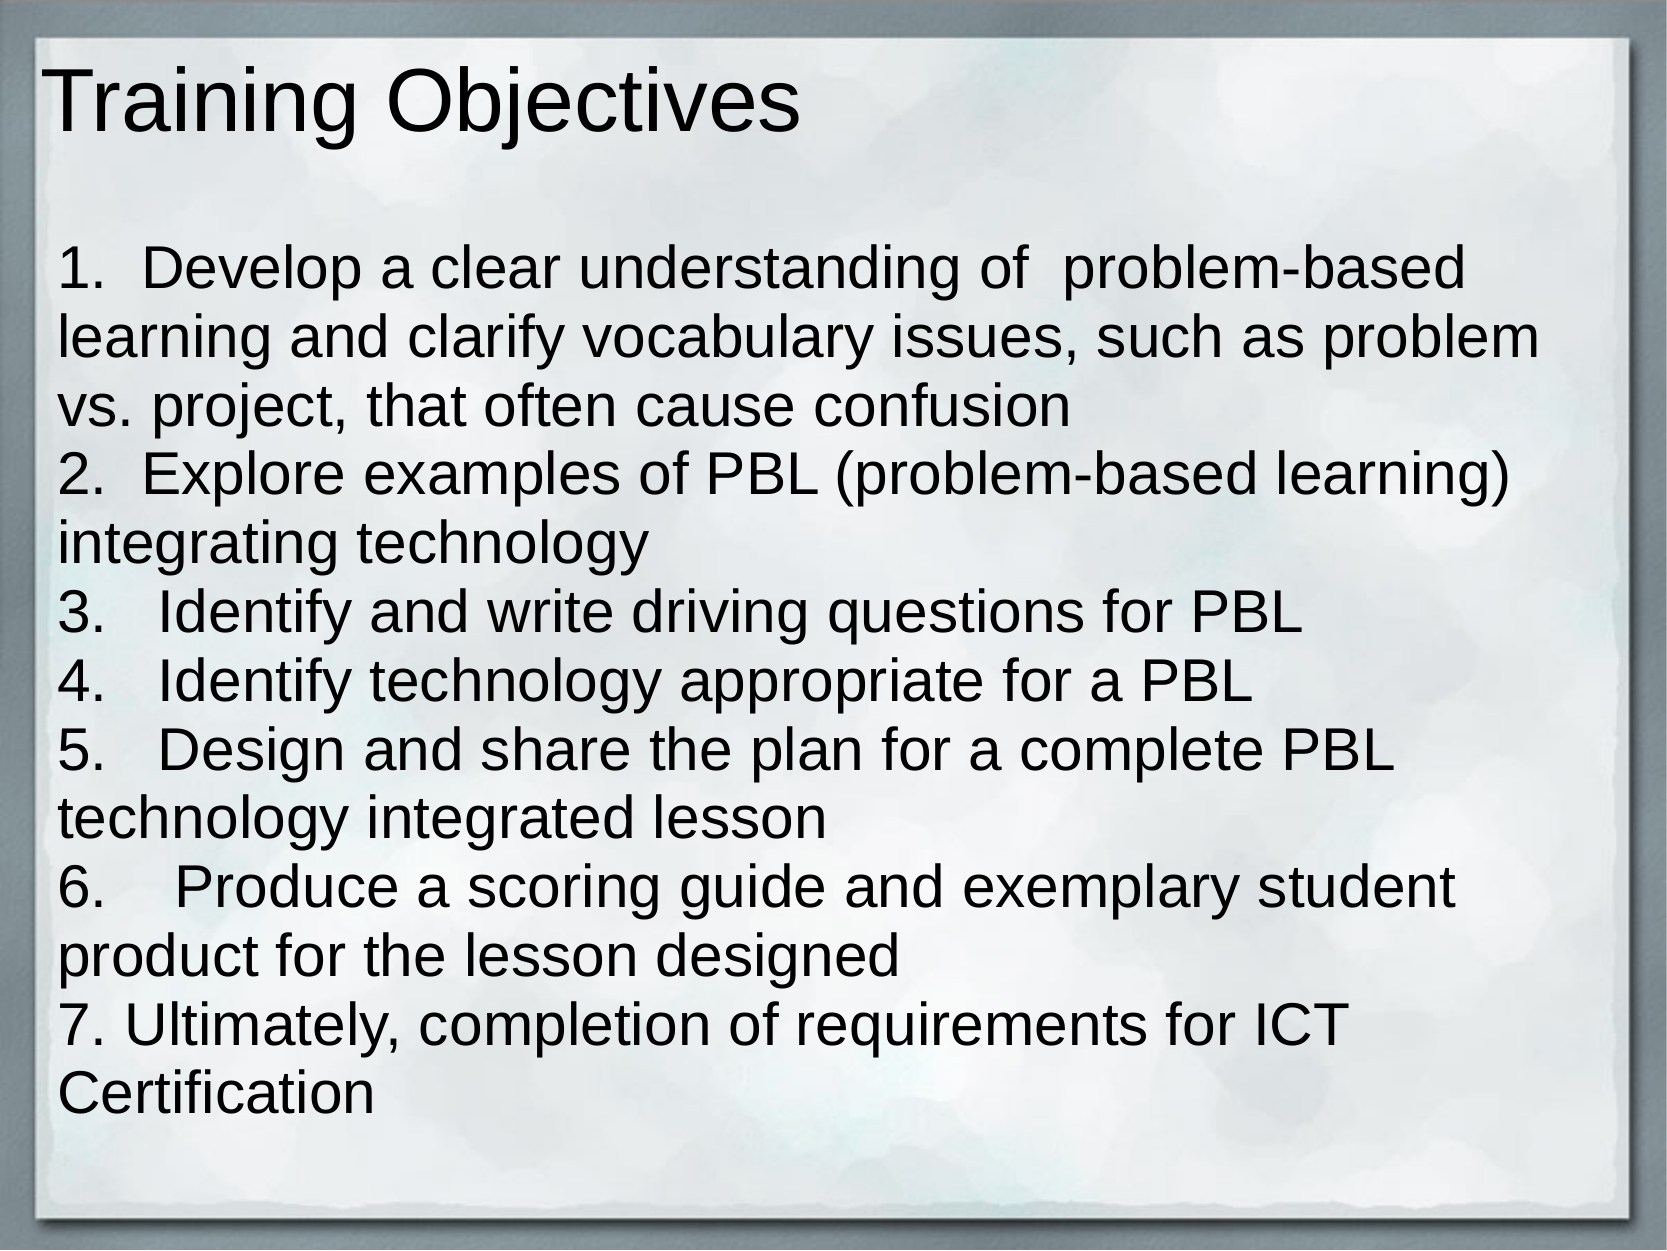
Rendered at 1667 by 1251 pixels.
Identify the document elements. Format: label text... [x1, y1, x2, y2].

list 1. Develop a clear understanding of problem-based learning and clarify vocabulary issues, such as problem vs. project, that often cause confusion 2. Explore examples of PBL (problem-based learning) integrating technology 3. Identify and write driving questions for PBL 4. Identify technology appropriate for a PBL 5. Design and share the plan for a complete PBL technology integrated lesson 6. Produce a scoring guide and exemplary student product for the lesson designed 7. Ultimately, completion of requirements for ICT Certification [57, 233, 1610, 1233]
title Training Objectives [40, 50, 1626, 200]
picture [0, 0, 1667, 1250]
